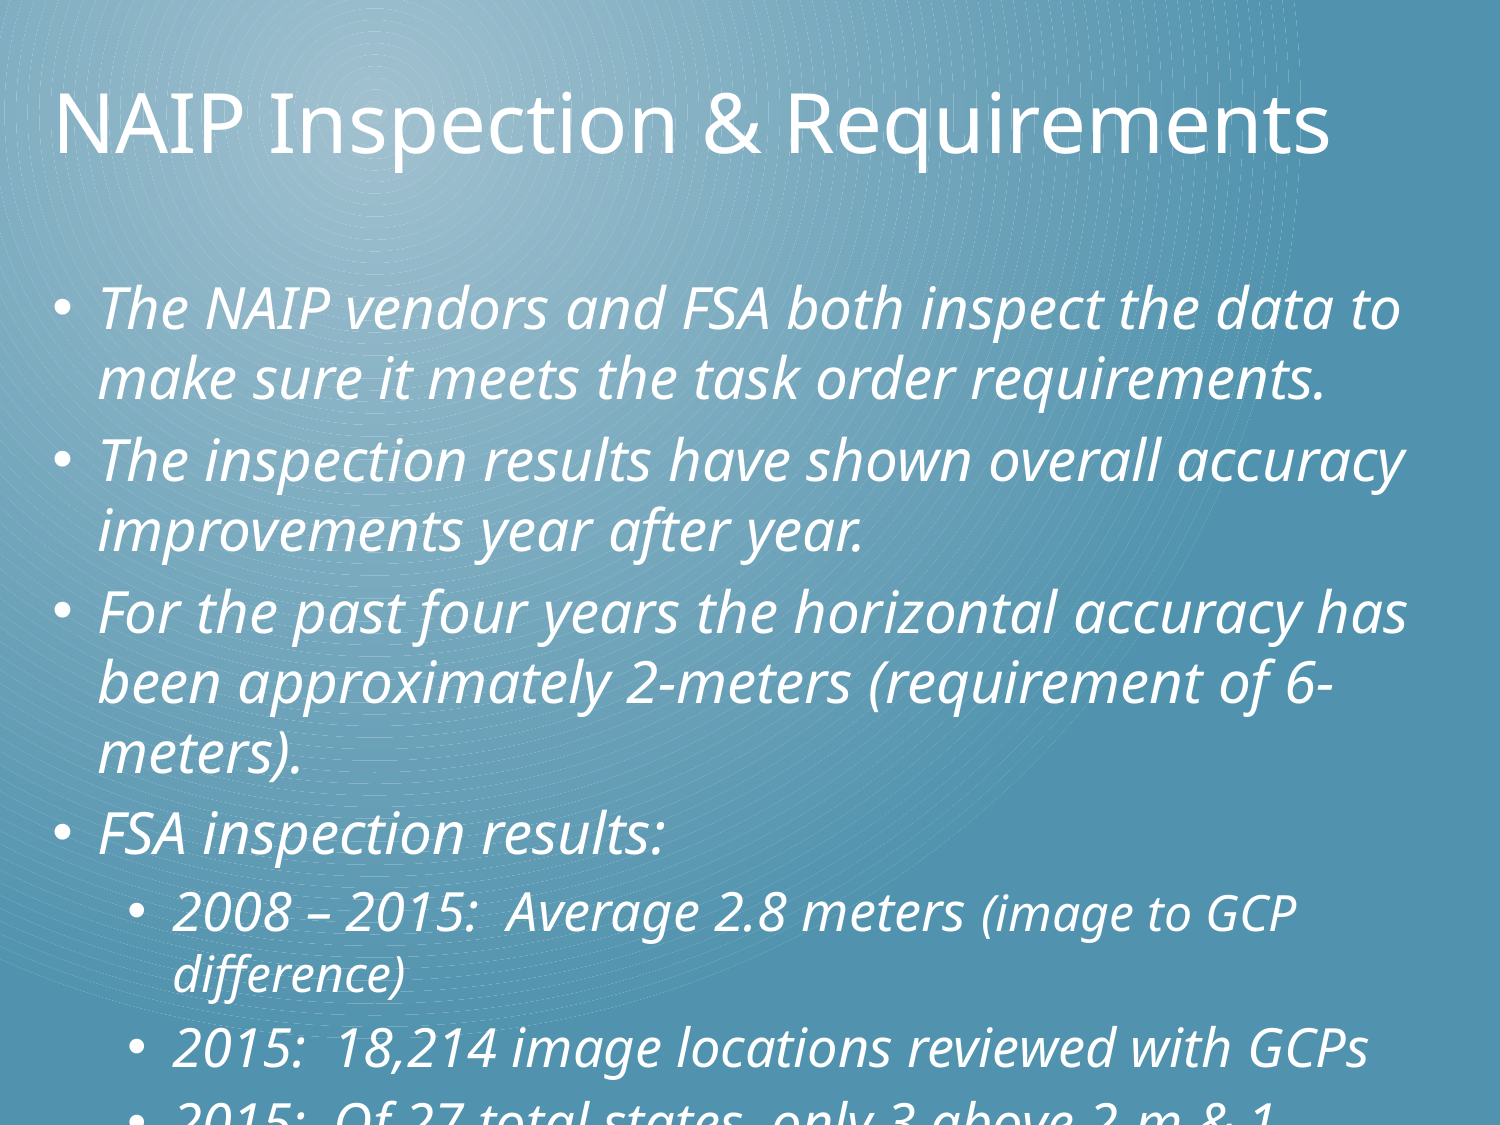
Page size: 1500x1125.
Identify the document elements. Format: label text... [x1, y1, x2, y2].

text_box NAIP Inspection & Requirements The NAIP vendors and FSA both inspect the data to make sure it meets the task order requirements. The inspection results have shown overall accuracy improvements year after year. For the past four years the horizontal accuracy has been approximately 2-meters (requirement of 6-meters). FSA inspection results: 2008 – 2015: Average 2.8 meters (image to GCP difference) 2015: 18,214 image locations reviewed with GCPs 2015: Of 27 total states, only 3 above 2-m & 1 above 3-m [37, 62, 1450, 1125]
